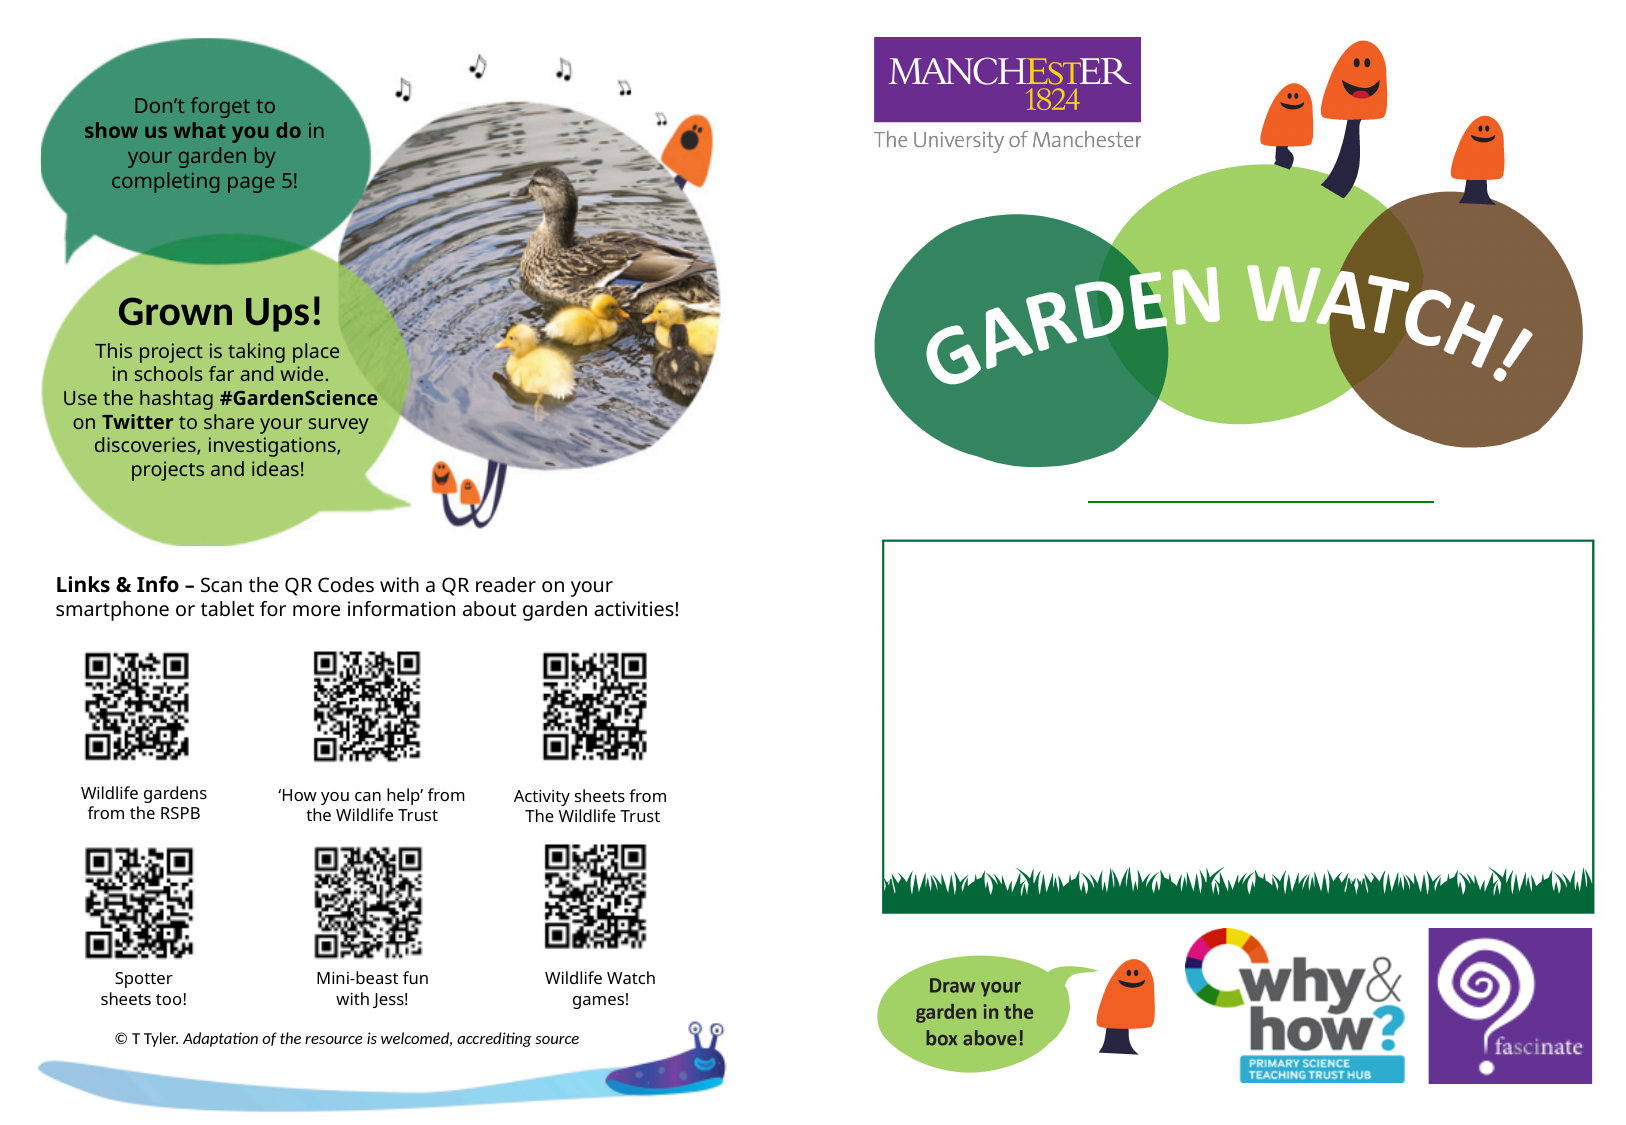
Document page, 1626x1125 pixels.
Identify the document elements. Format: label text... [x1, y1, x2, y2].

picture [302, 638, 432, 773]
text_box Activity sheets from The Wildlife Trust [452, 778, 734, 833]
picture [867, 947, 1163, 1079]
text_box Spotter sheets too! [79, 960, 209, 1004]
text_box Mini-beast fun with Jess! [284, 960, 462, 1004]
picture [530, 639, 658, 772]
text_box Wildlife gardens from the RSPB [50, 775, 238, 831]
picture [40, 37, 734, 547]
picture [303, 835, 432, 969]
picture [1185, 928, 1405, 1084]
picture [72, 833, 205, 971]
picture [531, 831, 657, 960]
picture [1428, 928, 1593, 1084]
picture [71, 639, 200, 772]
picture [0, 1005, 767, 1121]
picture [873, 530, 1606, 925]
picture [858, 22, 1602, 467]
text_box ‘How you can help’ from the Wildlife Trust [251, 777, 493, 832]
text_box Wildlife Watch games! [510, 960, 692, 1004]
text_box Links & Info – Scan the QR Codes with a QR reader on your smartphone or tablet for more information about garden activities! [40, 564, 734, 681]
